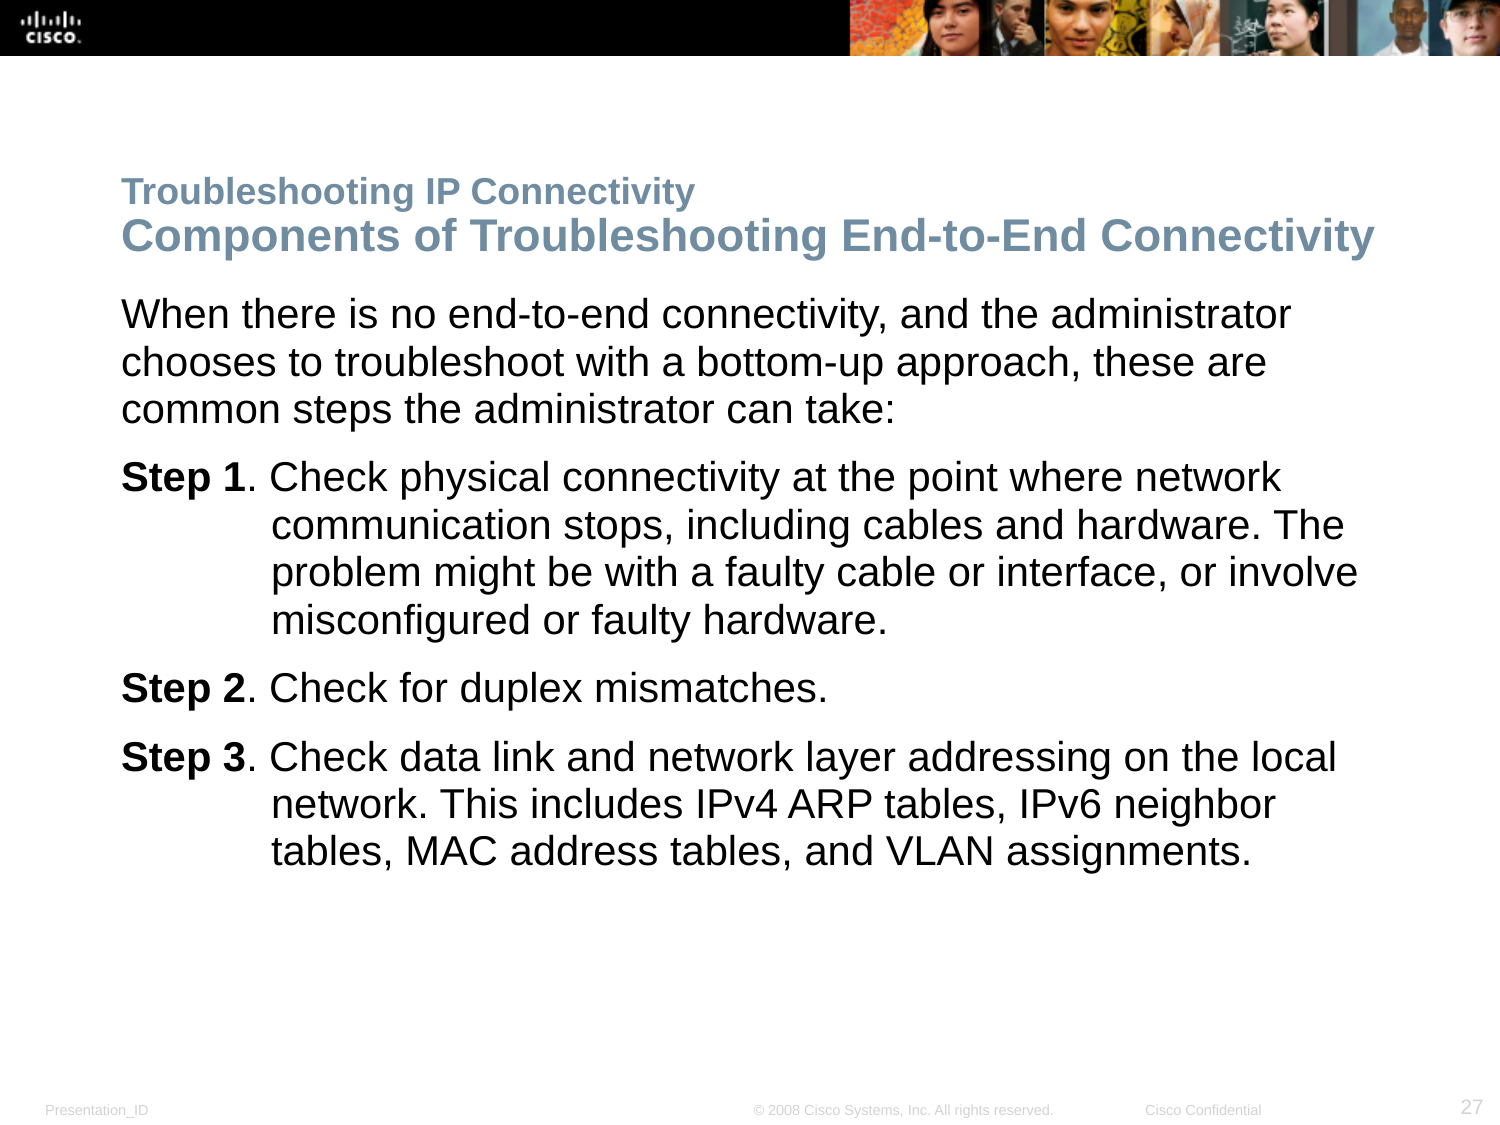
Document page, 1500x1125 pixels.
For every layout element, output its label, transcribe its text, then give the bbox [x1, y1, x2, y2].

list When there is no end-to-end connectivity, and the administrator chooses to troubleshoot with a bottom-up approach, these are common steps the administrator can take: Step 1. Check physical connectivity at the point where network communication stops, including cables and hardware. The problem might be with a faulty cable or interface, or involve misconfigured or faulty hardware. Step 2. Check for duplex mismatches. Step 3. Check data link and network layer addressing on the local network. This includes IPv4 ARP tables, IPv6 neighbor tables, MAC address tables, and VLAN assignments. [107, 283, 1411, 871]
title Troubleshooting IP Connectivity Components of Troubleshooting End-to-End Connectivity [107, 130, 1444, 269]
picture [0, 0, 1500, 56]
